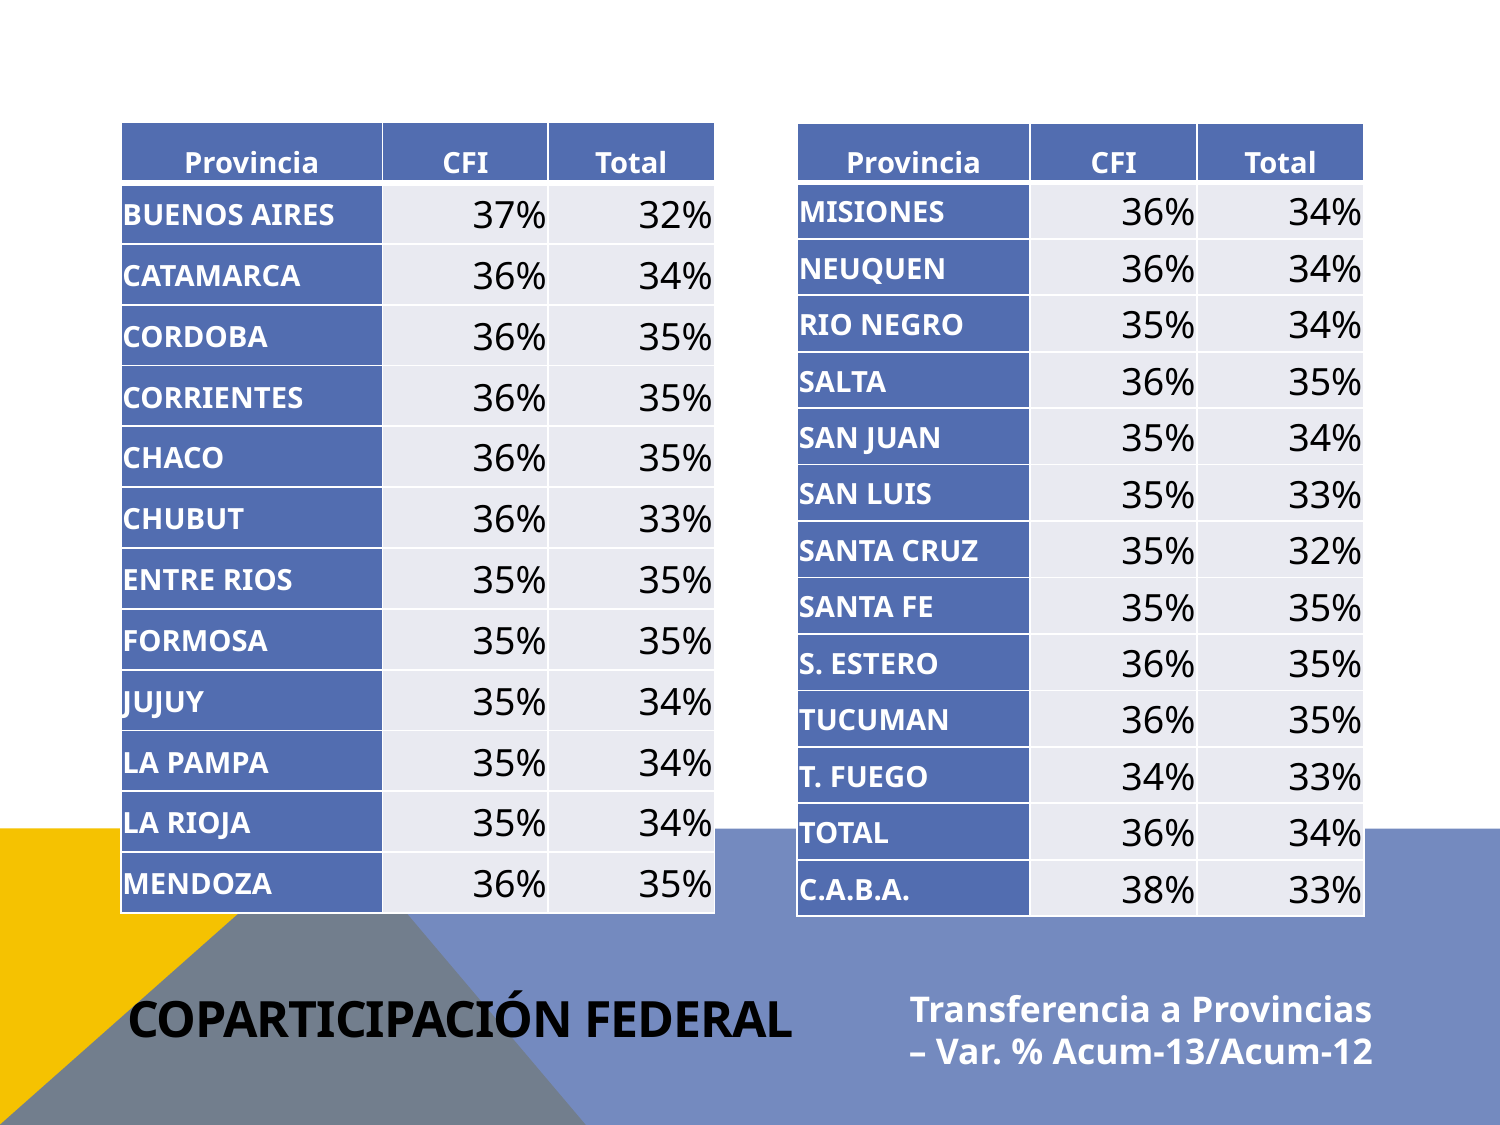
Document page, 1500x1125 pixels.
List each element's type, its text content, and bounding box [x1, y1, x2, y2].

table_cell SAN JUAN [798, 409, 1029, 464]
table_cell CHACO [122, 427, 382, 486]
table_cell 35% [383, 610, 547, 669]
table_cell SANTA FE [798, 578, 1029, 633]
table_cell LA PAMPA [122, 731, 382, 790]
table_cell 36% [383, 306, 547, 365]
table_cell LA RIOJA [122, 792, 382, 851]
table_cell CATAMARCA [122, 245, 382, 304]
table_cell CORDOBA [122, 306, 382, 365]
table_cell 35% [1198, 635, 1363, 690]
table_cell 36% [383, 853, 547, 912]
table_cell 36% [383, 366, 547, 425]
table_cell 34% [1198, 804, 1363, 859]
table_cell 34% [549, 792, 714, 851]
table_cell 36% [1031, 185, 1196, 238]
table_cell 32% [1198, 522, 1363, 577]
table_cell T. FUEGO [798, 748, 1029, 802]
table_cell 33% [1198, 465, 1363, 520]
table_cell 35% [549, 610, 714, 669]
table_cell 35% [1198, 578, 1363, 633]
table_cell 35% [1031, 522, 1196, 577]
table_header Provincia [122, 123, 382, 180]
table_cell ENTRE RIOS [122, 549, 382, 608]
table_cell 35% [1198, 691, 1363, 746]
table_cell SAN LUIS [798, 465, 1029, 520]
table_cell NEUQUEN [798, 240, 1029, 294]
table_cell 36% [383, 427, 547, 486]
table_cell 35% [549, 549, 714, 608]
table_cell 35% [1031, 465, 1196, 520]
title Coparticipación Federal [112, 964, 904, 1071]
table_cell 36% [1031, 635, 1196, 690]
table_cell 35% [549, 427, 714, 486]
table_cell SANTA CRUZ [798, 522, 1029, 577]
table_cell CORRIENTES [122, 366, 382, 425]
table_cell TOTAL [798, 804, 1029, 859]
table_cell 35% [383, 671, 547, 730]
table_cell 34% [1198, 296, 1363, 351]
table_cell 35% [549, 306, 714, 365]
table_cell 35% [549, 853, 714, 912]
table_cell MISIONES [798, 185, 1029, 238]
table_cell 36% [1031, 804, 1196, 859]
table_cell 33% [1198, 748, 1363, 802]
table_cell 34% [549, 245, 714, 304]
table_cell 34% [549, 671, 714, 730]
table_cell TUCUMAN [798, 691, 1029, 746]
table_cell 35% [1031, 409, 1196, 464]
table_cell FORMOSA [122, 610, 382, 669]
table_cell 34% [1198, 185, 1363, 238]
table_cell RIO NEGRO [798, 296, 1029, 351]
table_cell S. ESTERO [798, 635, 1029, 690]
table_cell SALTA [798, 353, 1029, 407]
table_cell MENDOZA [122, 853, 382, 912]
table_cell 32% [549, 186, 714, 243]
table_cell 38% [1031, 861, 1196, 915]
table_cell 35% [1198, 353, 1363, 407]
table_header Total [549, 123, 714, 180]
list Transferencia a Provincias – Var. % Acum-13/Acum-12 [891, 976, 1388, 1083]
table_cell 35% [1031, 296, 1196, 351]
table_cell 36% [383, 488, 547, 547]
table_cell BUENOS AIRES [122, 186, 382, 243]
table_cell 34% [1198, 409, 1363, 464]
table_cell 36% [1031, 240, 1196, 294]
table_header Provincia [798, 124, 1029, 180]
table_cell 34% [549, 731, 714, 790]
table_cell 35% [1031, 578, 1196, 633]
table_cell 36% [383, 245, 547, 304]
table_cell 33% [549, 488, 714, 547]
table_header CFI [1031, 124, 1196, 180]
table_cell 35% [383, 549, 547, 608]
table_cell 36% [1031, 691, 1196, 746]
table_cell 34% [1031, 748, 1196, 802]
table_cell 36% [1031, 353, 1196, 407]
table_cell 34% [1198, 240, 1363, 294]
table_cell CHUBUT [122, 488, 382, 547]
table_cell 35% [549, 366, 714, 425]
table_cell 35% [383, 731, 547, 790]
table_cell C.A.B.A. [798, 861, 1029, 915]
table_cell JUJUY [122, 671, 382, 730]
table_header CFI [383, 123, 547, 180]
table_cell 37% [383, 186, 547, 243]
table_header Total [1198, 124, 1363, 180]
table_cell 35% [383, 792, 547, 851]
table_cell 33% [1198, 861, 1363, 915]
